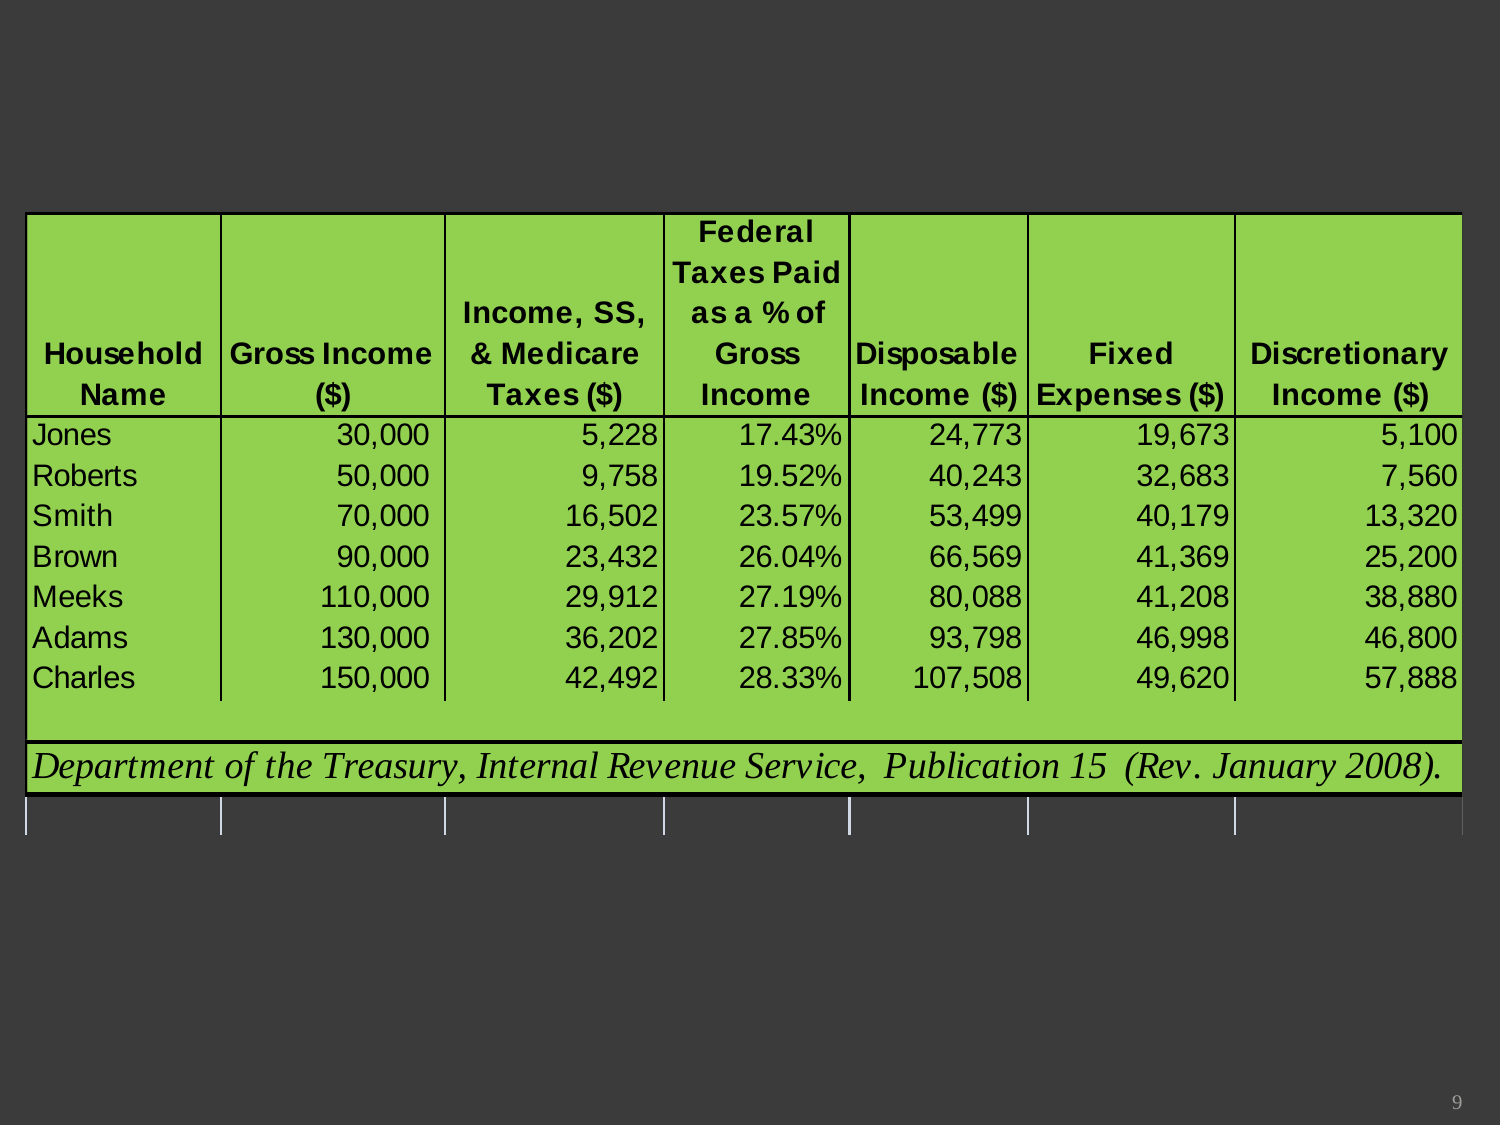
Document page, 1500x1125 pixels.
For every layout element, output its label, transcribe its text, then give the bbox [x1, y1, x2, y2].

slide_number 9 [1337, 1053, 1463, 1114]
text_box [24, 212, 1465, 838]
